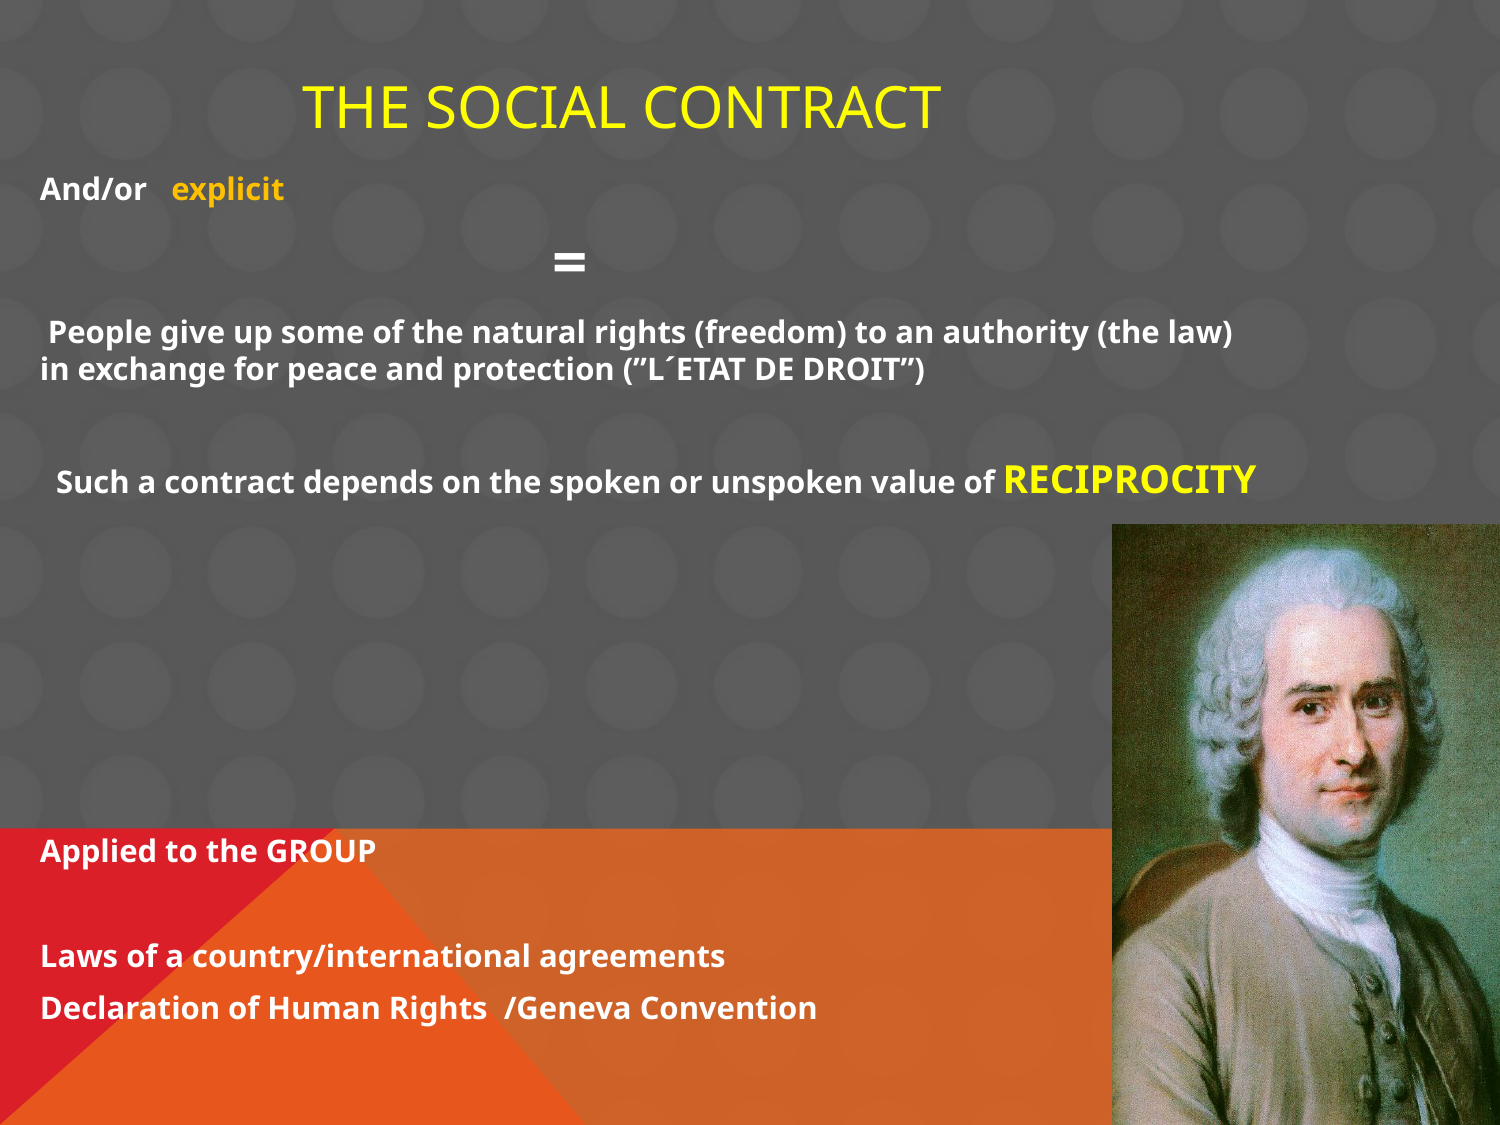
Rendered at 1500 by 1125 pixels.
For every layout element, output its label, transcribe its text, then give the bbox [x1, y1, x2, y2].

list And/or explicit = People give up some of the natural rights (freedom) to an authority (the law) in exchange for peace and protection (”L´ETAT DE DROIT”) Such a contract depends on the spoken or unspoken value of RECIPROCITY Applied to the GROUP Laws of a country/international agreements Declaration of Human Rights /Geneva Convention [24, 162, 1275, 1075]
title THE SOCIAL CONTRACT [135, 60, 1369, 150]
picture [1112, 524, 1500, 1125]
